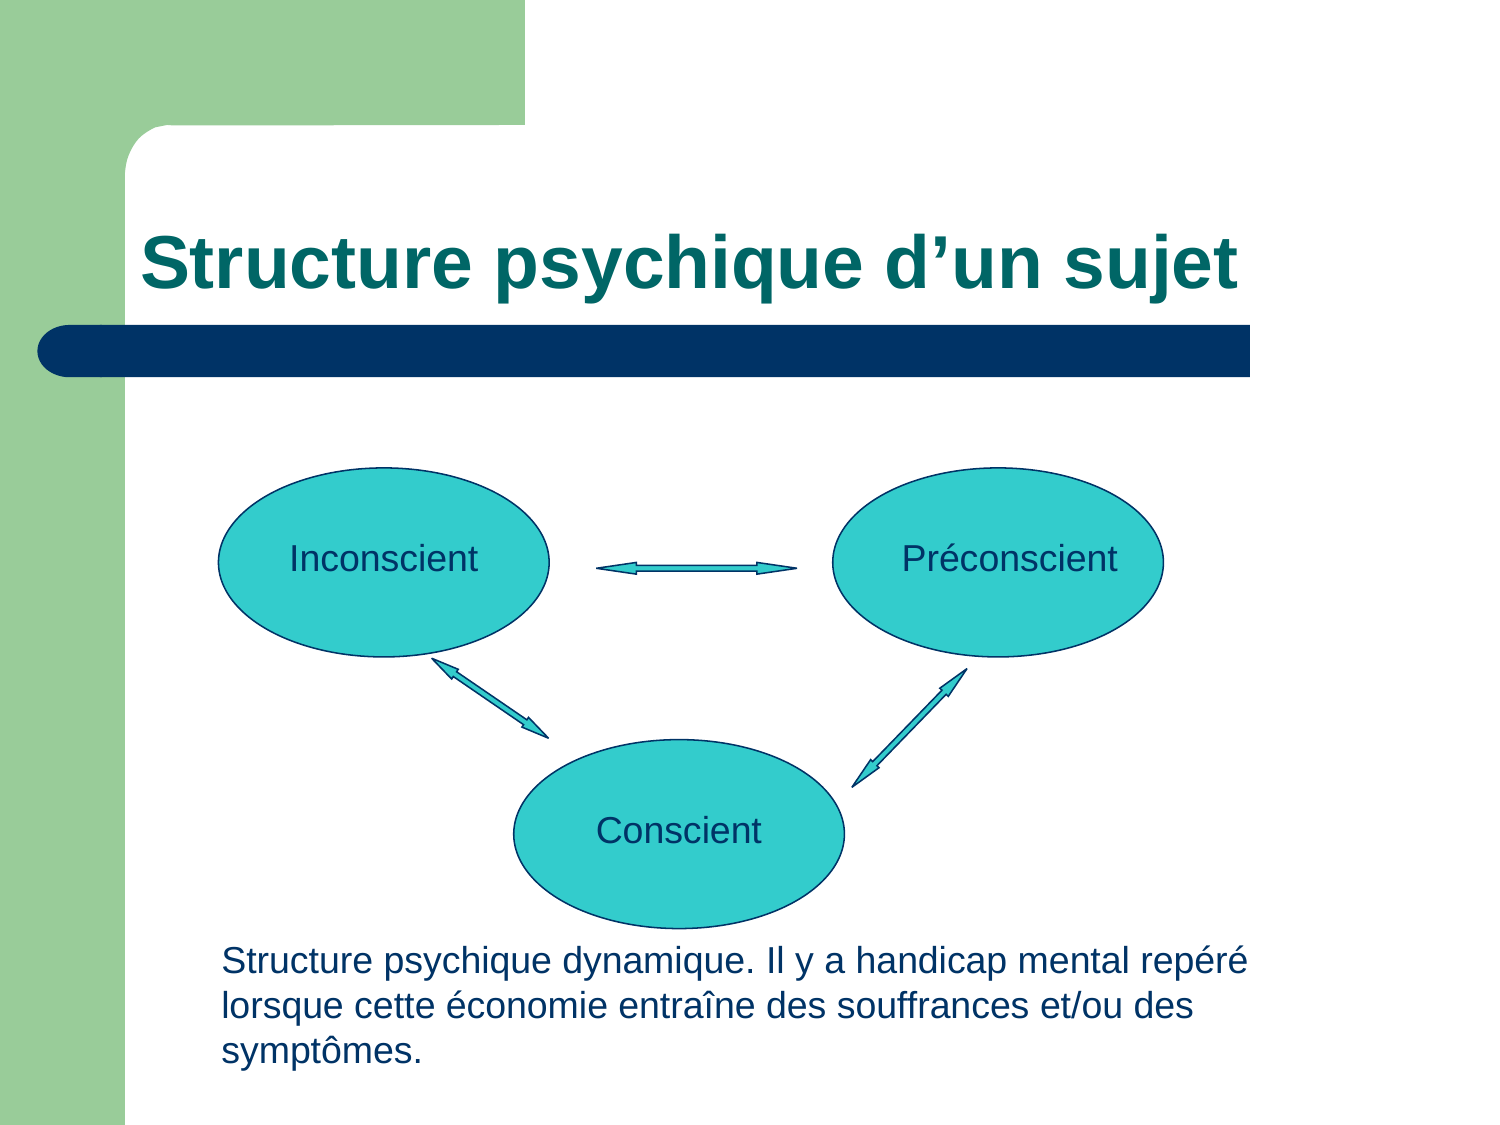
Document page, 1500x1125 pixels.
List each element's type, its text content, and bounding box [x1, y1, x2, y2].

text_box [218, 467, 550, 657]
text_box [832, 467, 1164, 657]
text_box Préconscient [868, 527, 1152, 587]
text_box [851, 668, 968, 788]
text_box [431, 658, 549, 739]
title Structure psychique d’un sujet [125, 125, 1425, 313]
text_box Inconscient [265, 527, 502, 587]
text_box [513, 739, 845, 929]
text_box Structure psychique dynamique. Il y a handicap mental repéré lorsque cette économie entraîne des souffrances et/ou des symptômes. [206, 928, 1329, 1079]
text_box [596, 562, 798, 575]
text_box Conscient [560, 798, 798, 859]
